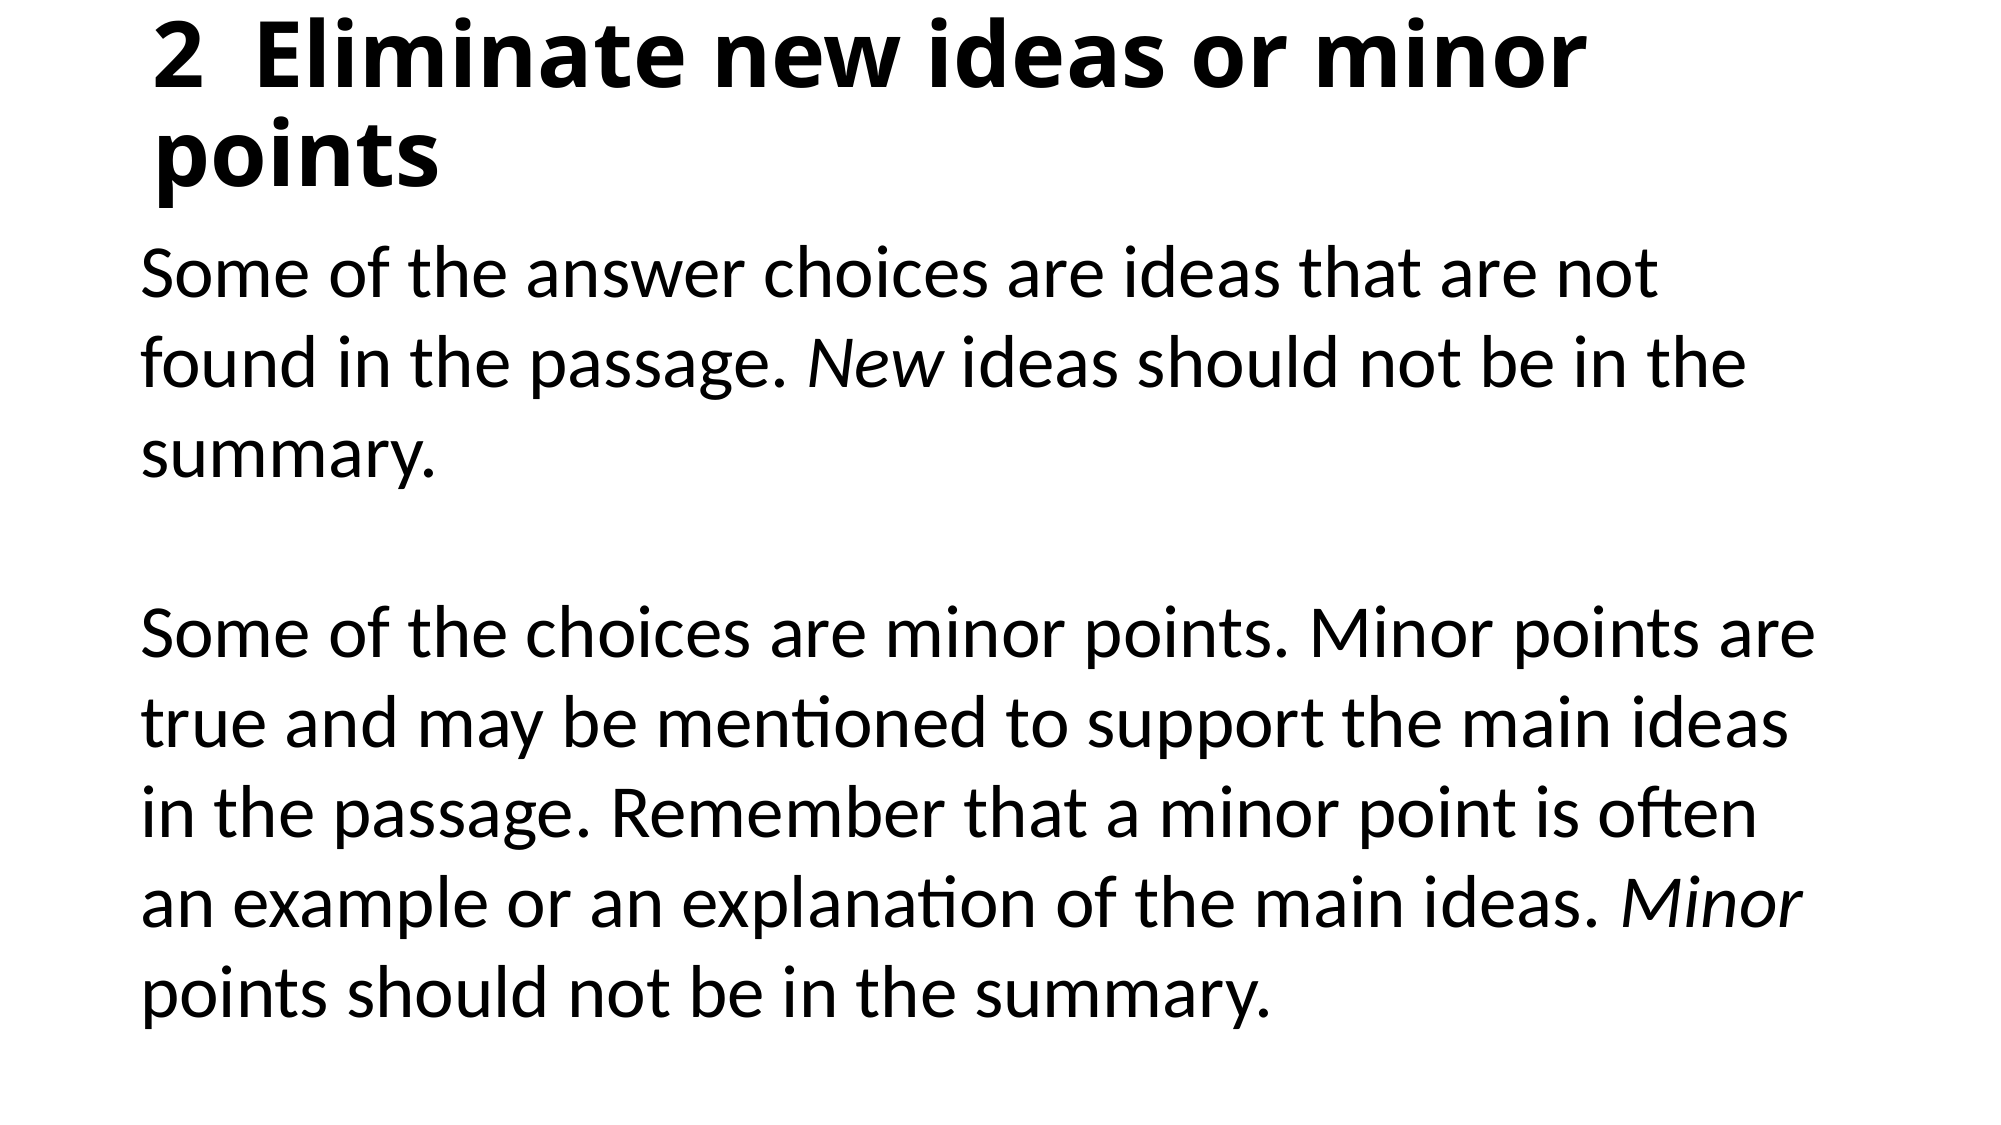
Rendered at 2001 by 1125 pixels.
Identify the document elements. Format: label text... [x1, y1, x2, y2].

list Some of the answer choices are ideas that are not found in the passage. New ideas should not be in the summary. Some of the choices are minor points. Minor points are true and may be mentioned to support the main ideas in the passage. Remember that a minor point is often an example or an explanation of the main ideas. Minor points should not be in the summary. [125, 215, 1850, 992]
title 2 Eliminate new ideas or minor points [137, 0, 1863, 216]
